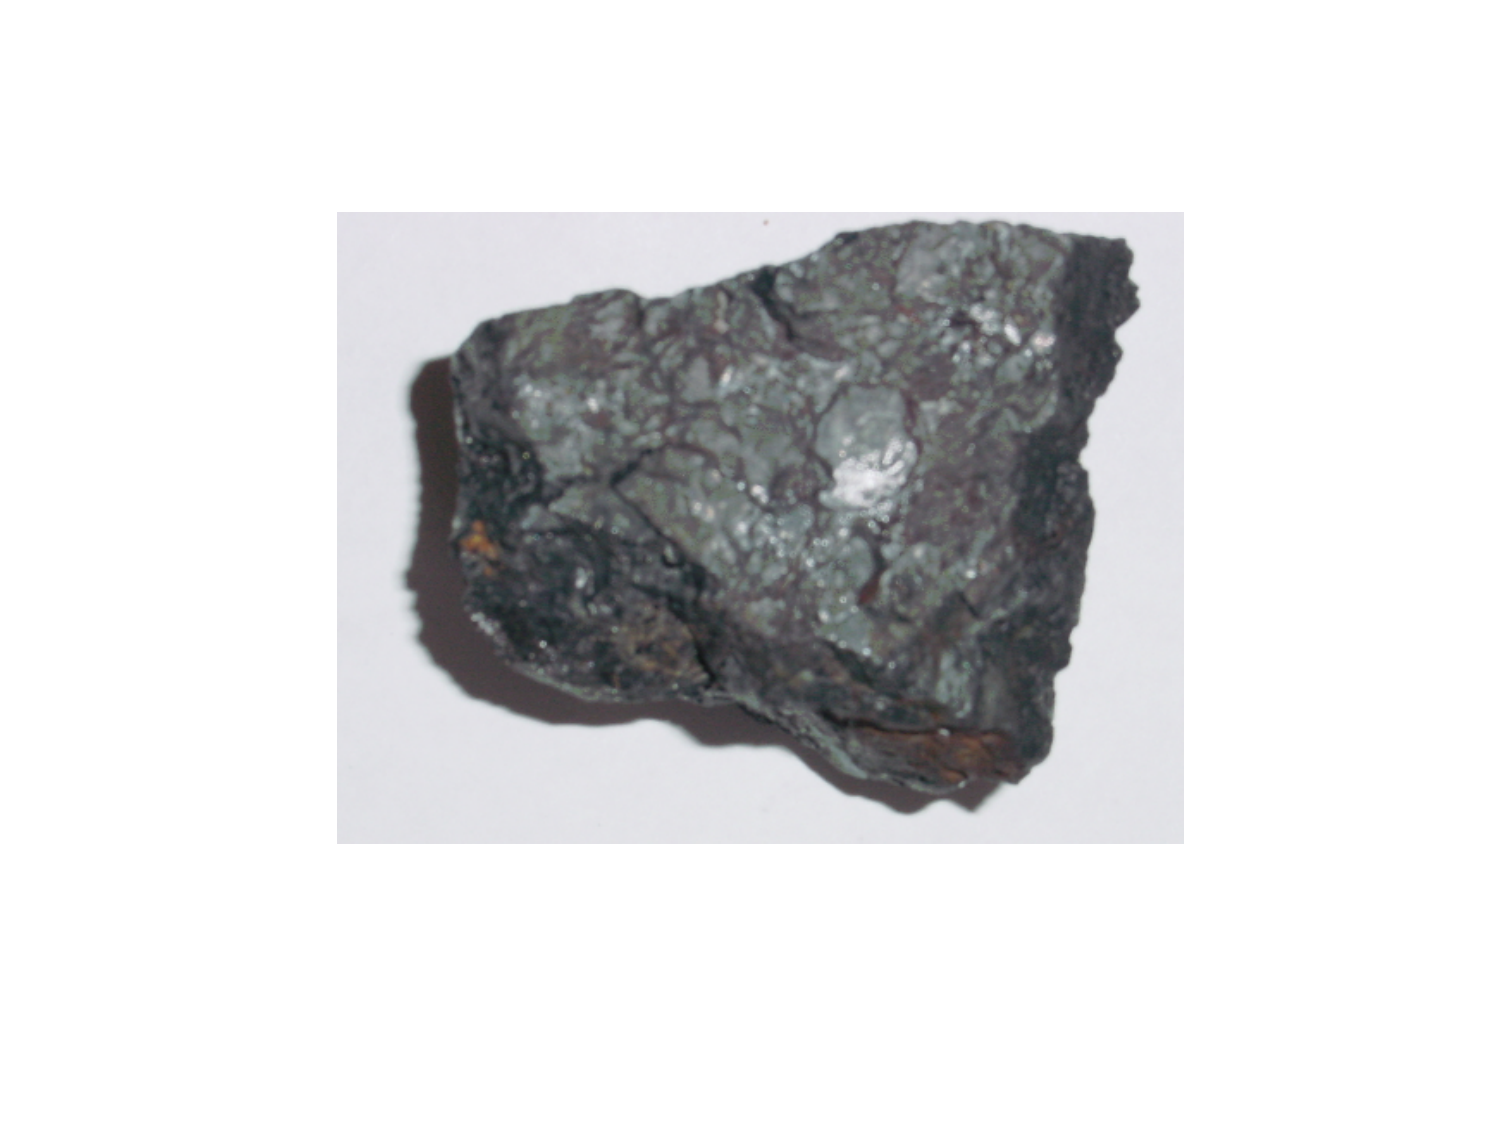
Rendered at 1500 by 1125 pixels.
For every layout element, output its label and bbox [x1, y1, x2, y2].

picture [337, 212, 1185, 844]
